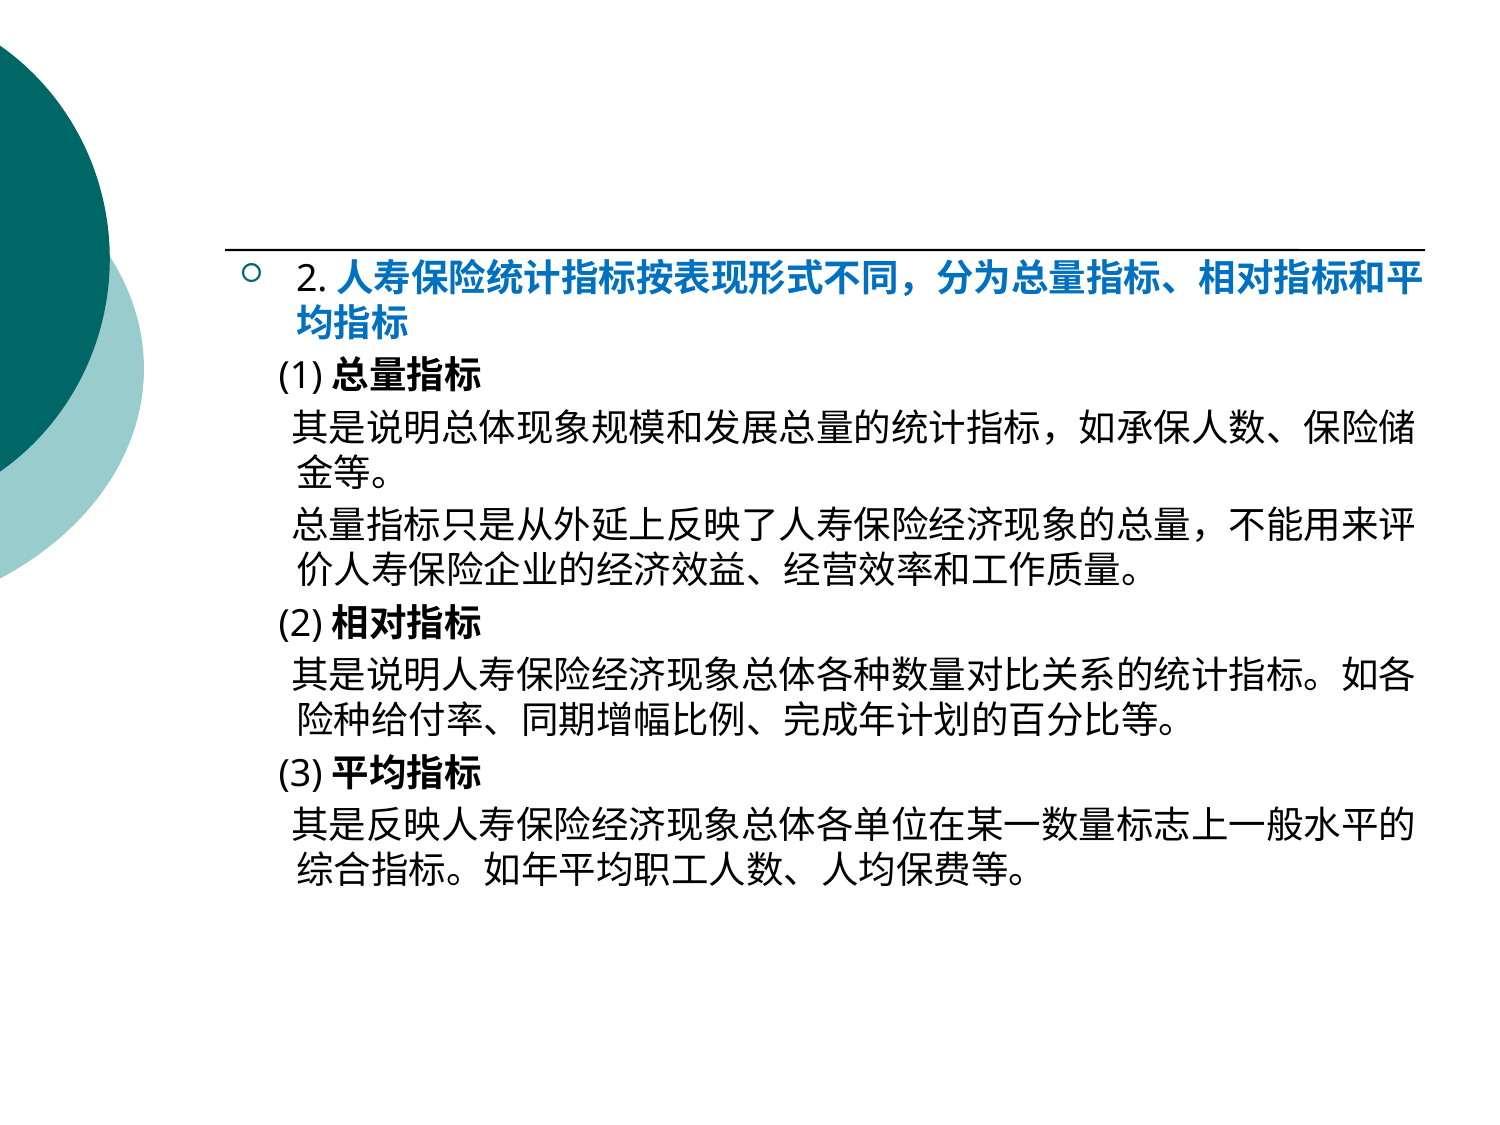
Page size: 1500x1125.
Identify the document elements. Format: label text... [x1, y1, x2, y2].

list 2.人寿保险统计指标按表现形式不同，分为总量指标、相对指标和平均指标 (1)总量指标 其是说明总体现象规模和发展总量的统计指标，如承保人数、保险储金等。 总量指标只是从外延上反映了人寿保险经济现象的总量，不能用来评价人寿保险企业的经济效益、经营效率和工作质量。 (2)相对指标 其是说明人寿保险经济现象总体各种数量对比关系的统计指标。如各险种给付率、同期增幅比例、完成年计划的百分比等。 (3)平均指标 其是反映人寿保险经济现象总体各单位在某一数量标志上一般水平的综合指标。如年平均职工人数、人均保费等。 [224, 245, 1454, 1079]
